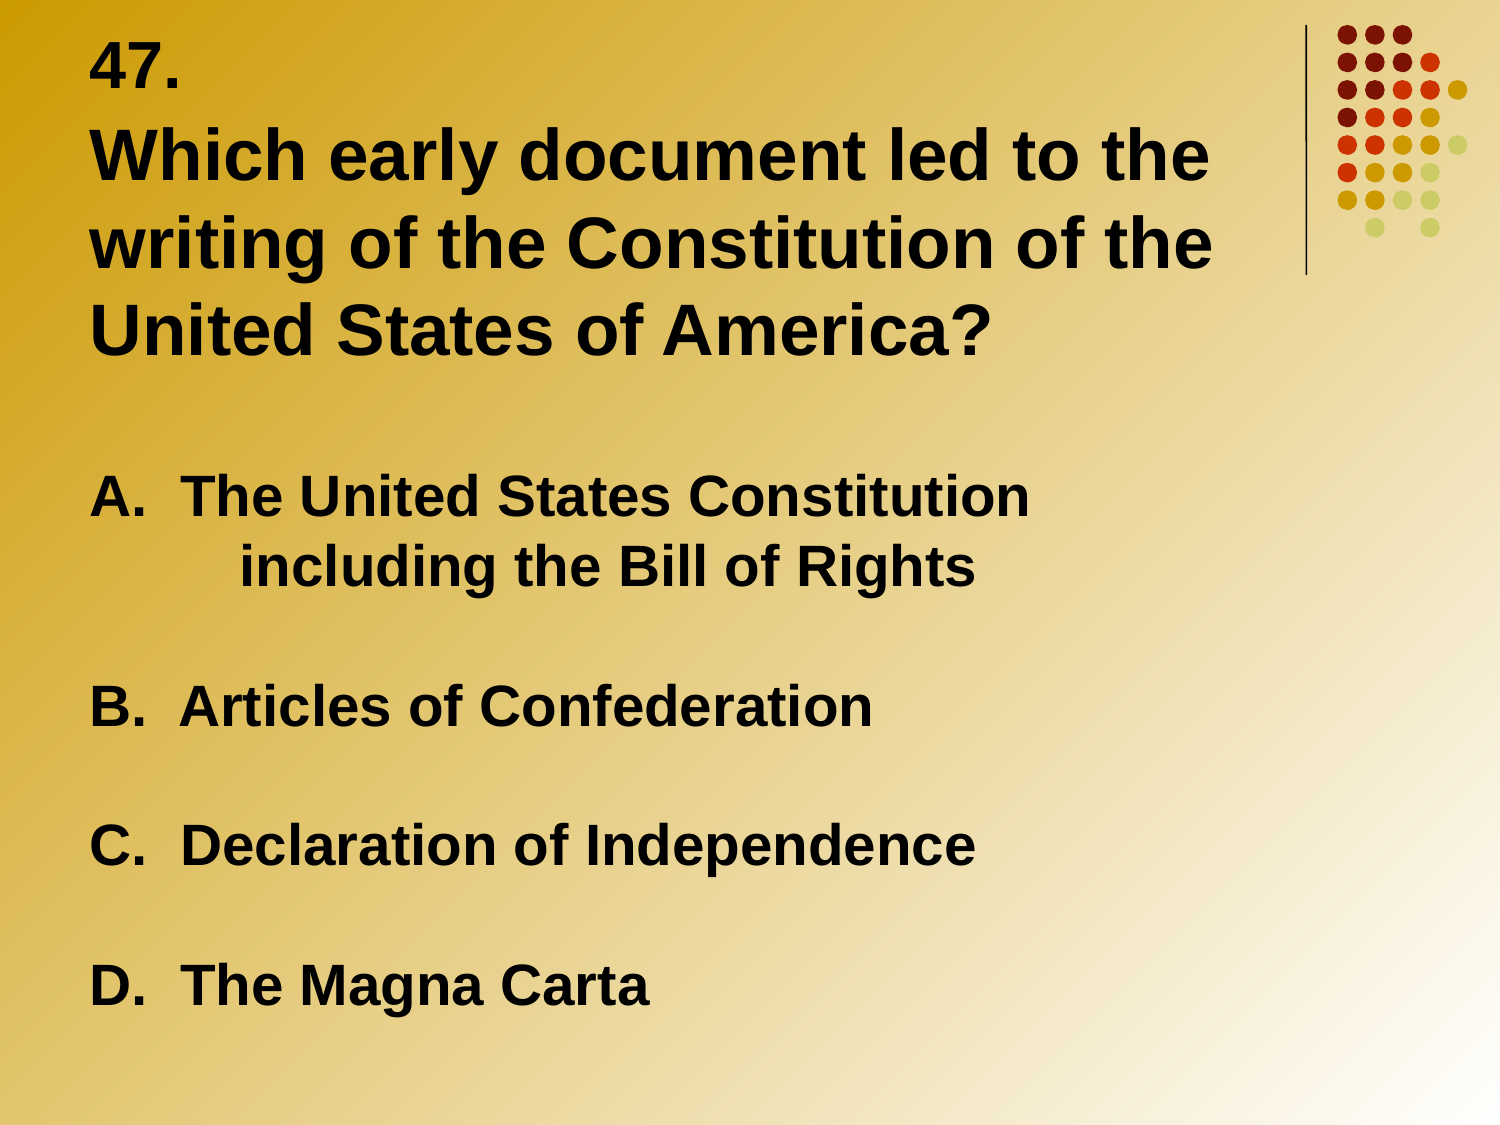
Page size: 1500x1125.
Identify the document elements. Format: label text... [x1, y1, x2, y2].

text_box 47. [75, 14, 725, 110]
text_box Which early document led to the writing of the Constitution of the United States of America? A. The United States Constitution including the Bill of Rights B. Articles of Confederation C. Declaration of Independence D. The Magna Carta [75, 812, 1313, 1025]
